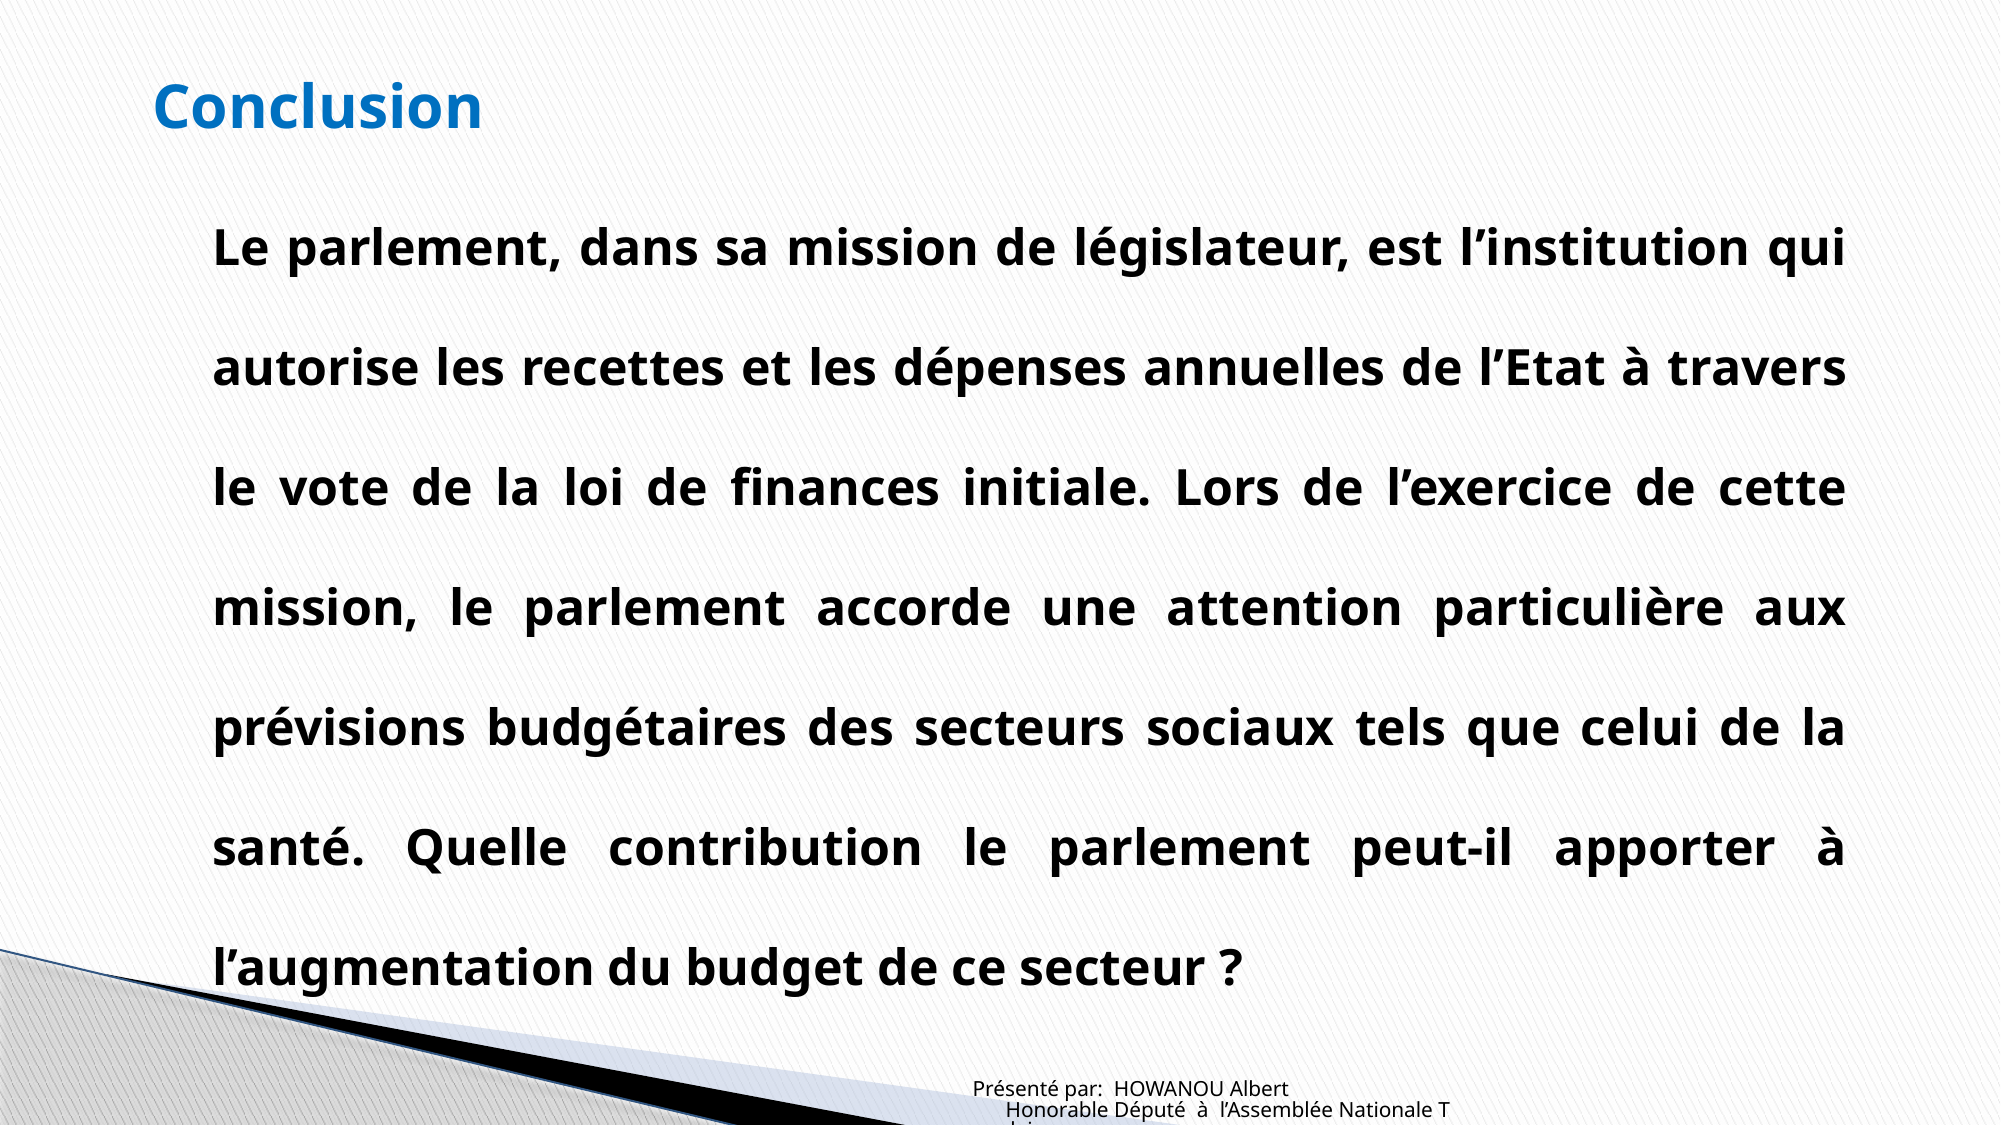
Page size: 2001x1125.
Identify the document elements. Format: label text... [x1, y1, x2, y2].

footer Présenté par: HOWANOU Albert Honorable Député à l’Assemblée Nationale Togolaise [957, 1051, 1473, 1112]
list Le parlement, dans sa mission de législateur, est l’institution qui autorise les recettes et les dépenses annuelles de l’Etat à travers le vote de la loi de finances initiale. Lors de l’exercice de cette mission, le parlement accorde une attention particulière aux prévisions budgétaires des secteurs sociaux tels que celui de la santé. Quelle contribution le parlement peut-il apporter à l’augmentation du budget de ce secteur ? [137, 148, 1863, 1095]
title Conclusion [137, 59, 1863, 148]
